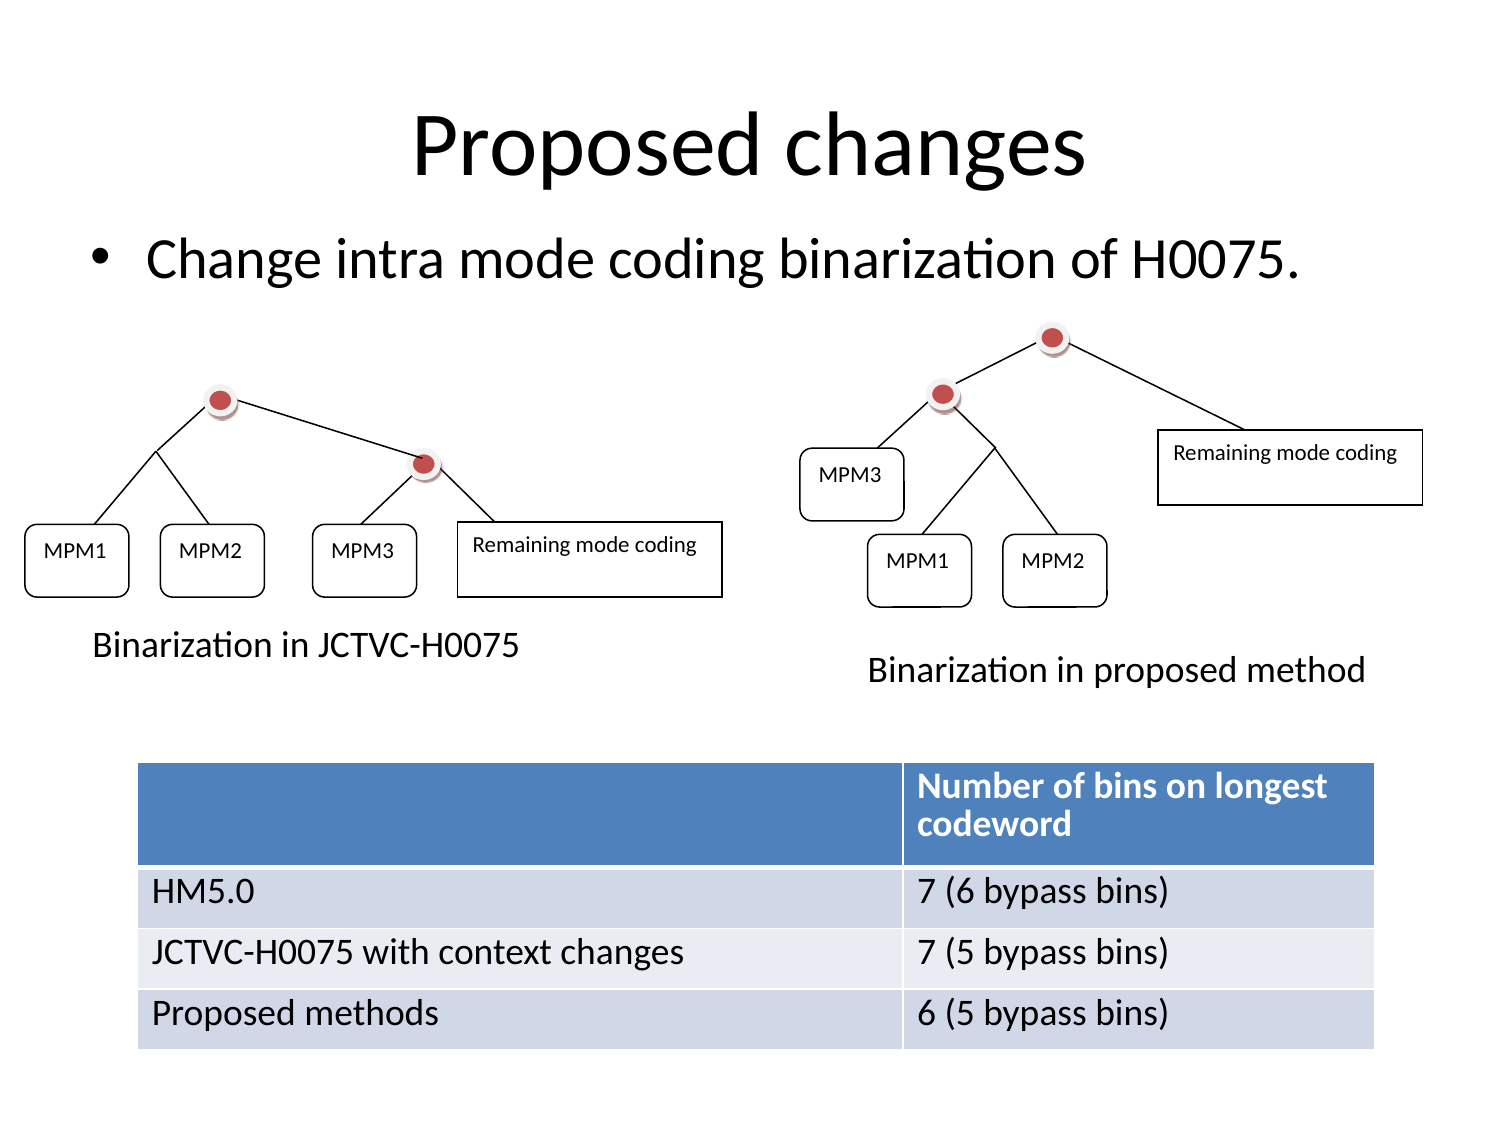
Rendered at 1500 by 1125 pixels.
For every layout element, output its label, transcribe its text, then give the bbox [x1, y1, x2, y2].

text_box Binarization in JCTVC-H0075 [77, 612, 536, 673]
table_cell JCTVC-H0075 with context changes [138, 929, 902, 988]
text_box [24, 387, 722, 598]
table_cell 7 (6 bypass bins) [904, 870, 1374, 928]
list Change intra mode coding binarization of H0075. [75, 212, 1413, 650]
table_header [138, 763, 902, 865]
title Proposed changes [75, 45, 1425, 233]
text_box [799, 324, 1423, 608]
table_cell HM5.0 [138, 870, 902, 928]
table_cell 7 (5 bypass bins) [904, 929, 1374, 988]
table_header Number of bins on longest codeword [904, 763, 1374, 865]
text_box Binarization in proposed method [852, 637, 1382, 698]
table_cell 6 (5 bypass bins) [904, 990, 1374, 1049]
table_cell Proposed methods [138, 990, 902, 1049]
